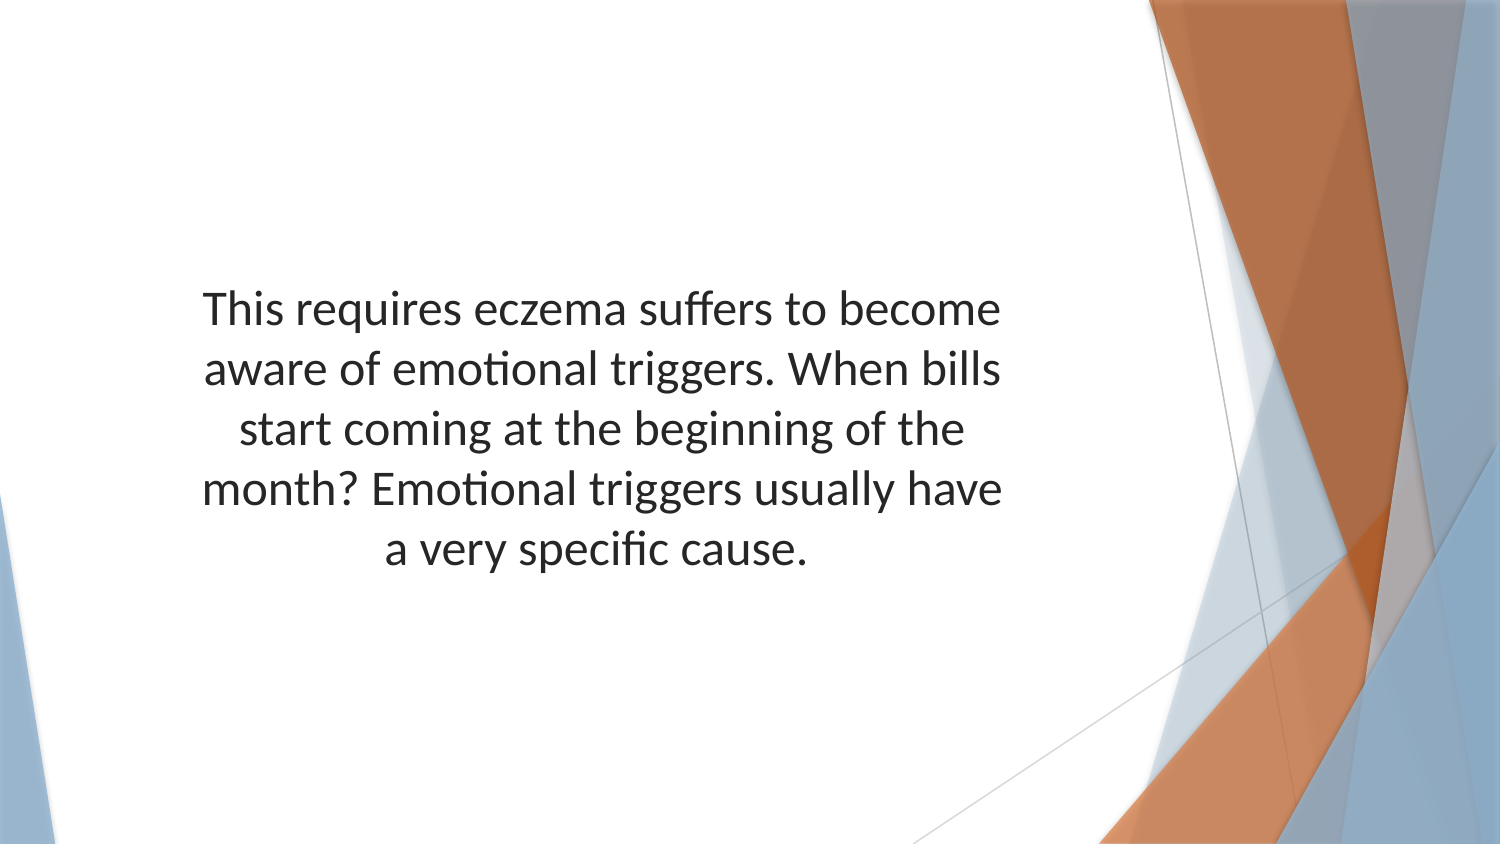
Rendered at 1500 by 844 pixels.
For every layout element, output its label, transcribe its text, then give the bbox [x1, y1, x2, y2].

list This requires eczema suffers to become aware of emotional triggers. When bills start coming at the beginning of the month? Emotional triggers usually have a very specific cause. [183, 268, 1022, 623]
